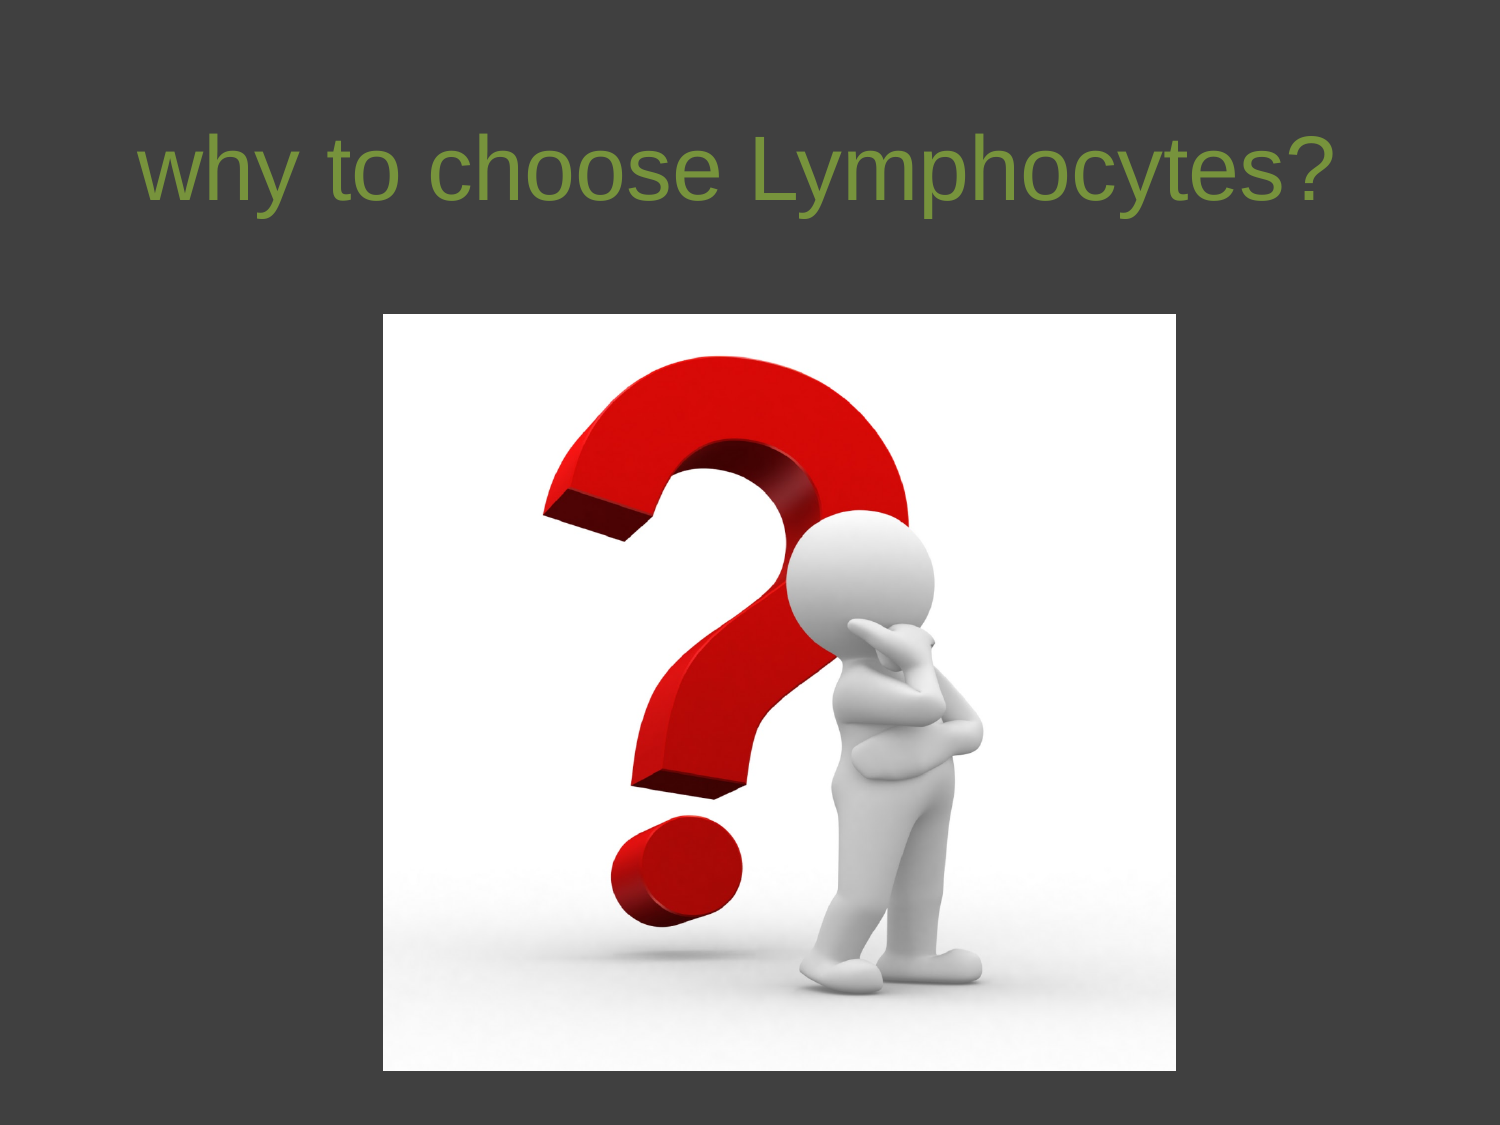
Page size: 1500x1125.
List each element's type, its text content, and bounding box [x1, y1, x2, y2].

title why to choose Lymphocytes? [100, 42, 1376, 284]
picture [383, 314, 1176, 1071]
